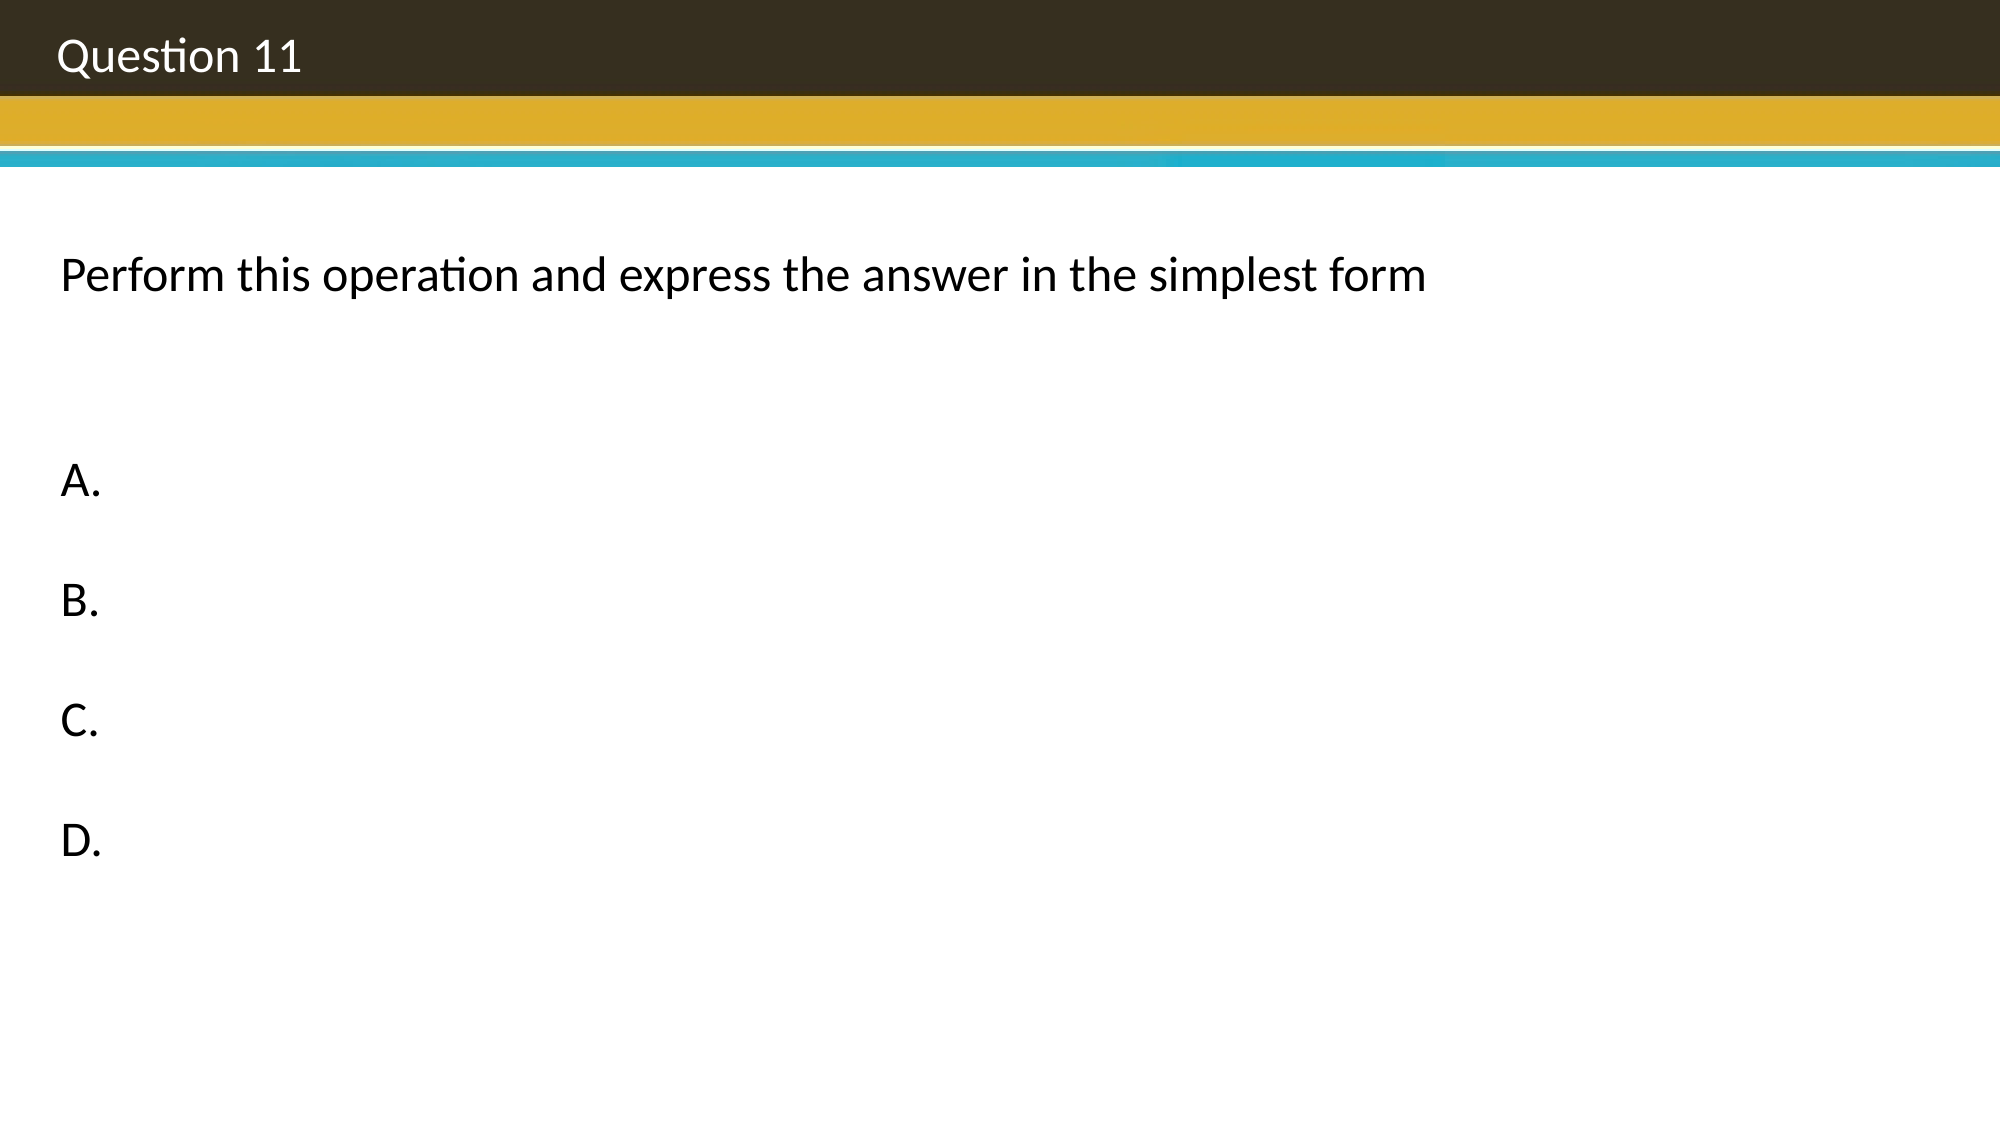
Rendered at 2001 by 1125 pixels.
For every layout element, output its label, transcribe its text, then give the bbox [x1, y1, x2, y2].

picture [0, 0, 2000, 167]
text_box Question 11 [41, 14, 318, 90]
